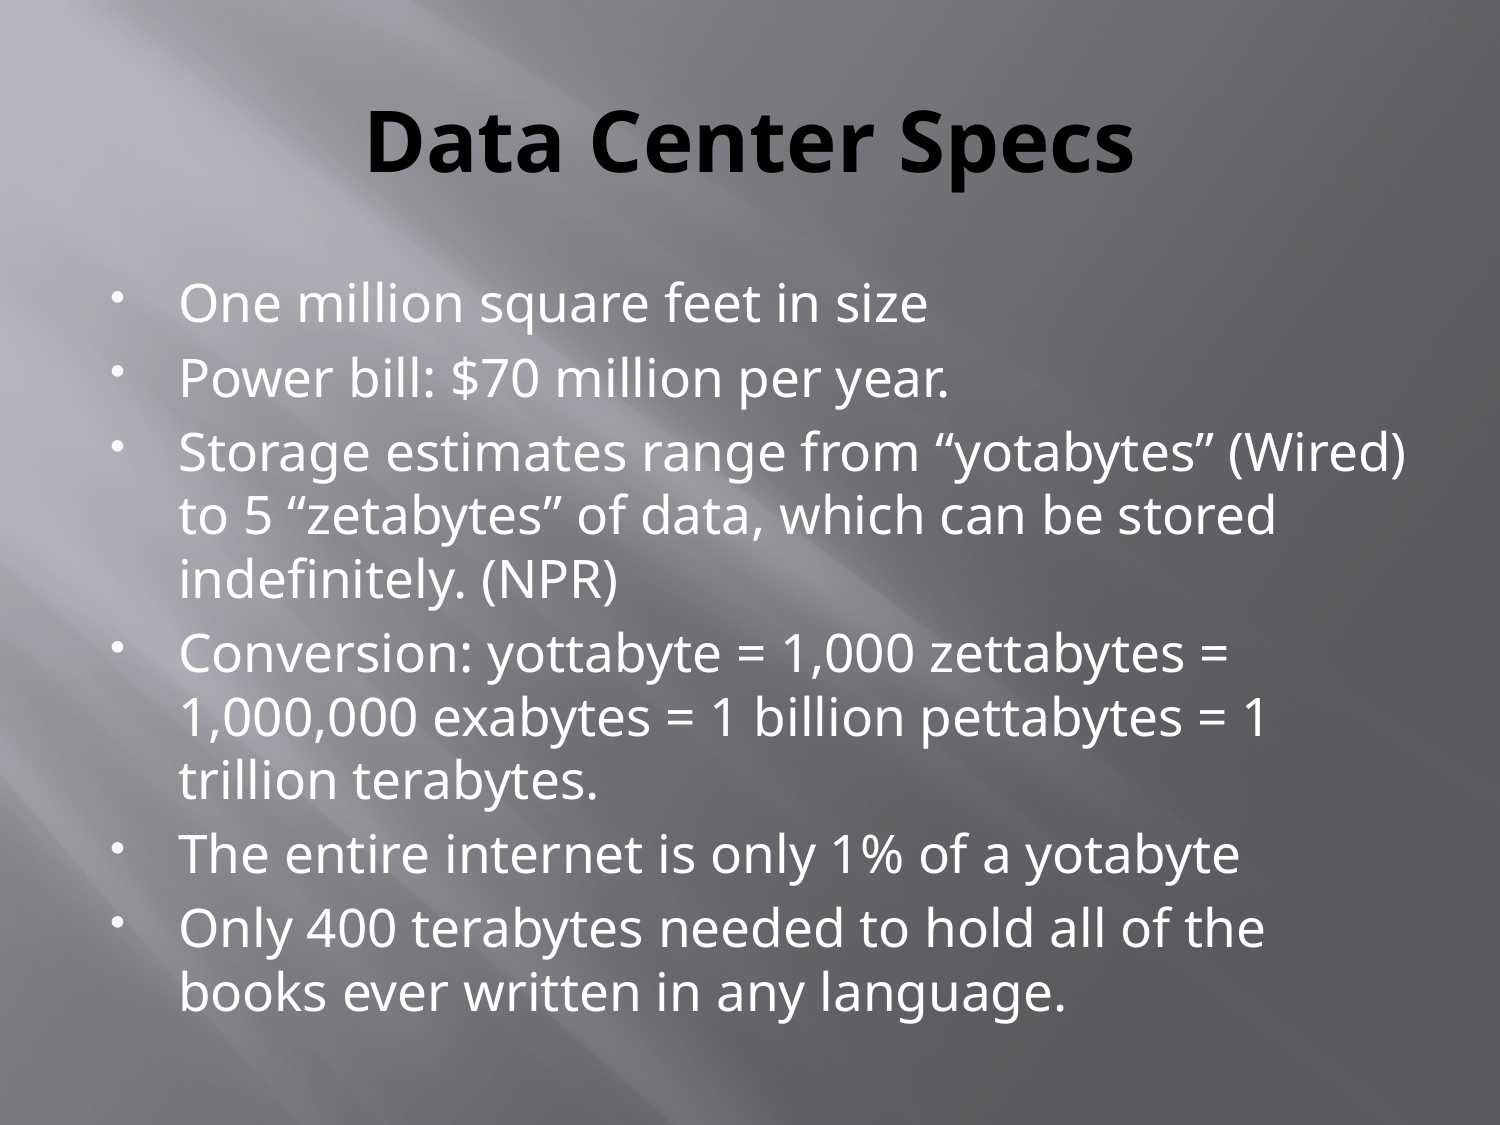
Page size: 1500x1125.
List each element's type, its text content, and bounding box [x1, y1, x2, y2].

title Data Center Specs [75, 45, 1425, 233]
list One million square feet in size Power bill: $70 million per year. Storage estimates range from “yotabytes” (Wired) to 5 “zetabytes” of data, which can be stored indefinitely. (NPR) Conversion: yottabyte = 1,000 zettabytes = 1,000,000 exabytes = 1 billion pettabytes = 1 trillion terabytes. The entire internet is only 1% of a yotabyte Only 400 terabytes needed to hold all of the books ever written in any language. [75, 262, 1425, 1035]
